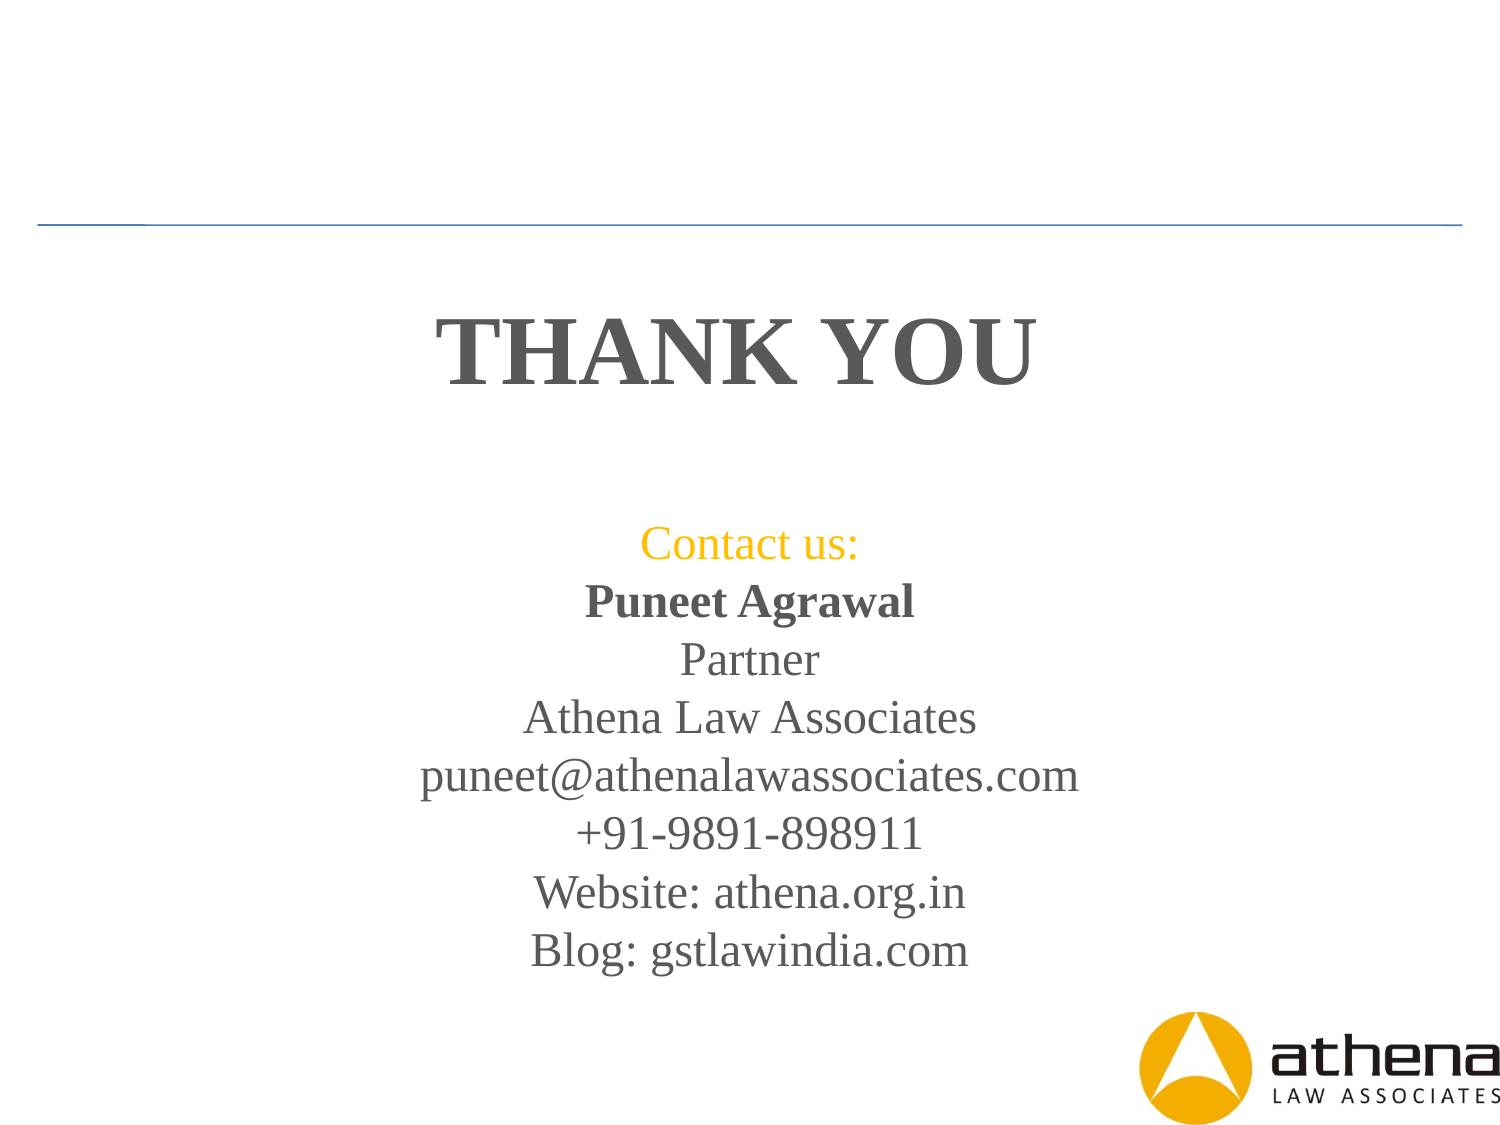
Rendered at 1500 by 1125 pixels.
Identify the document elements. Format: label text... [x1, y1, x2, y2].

picture [1139, 1012, 1500, 1125]
title THANK YOU Contact us: Puneet Agrawal Partner Athena Law Associates puneet@athenalawassociates.com +91-9891-898911 Website: athena.org.in Blog: gstlawindia.com [75, 275, 1425, 1025]
